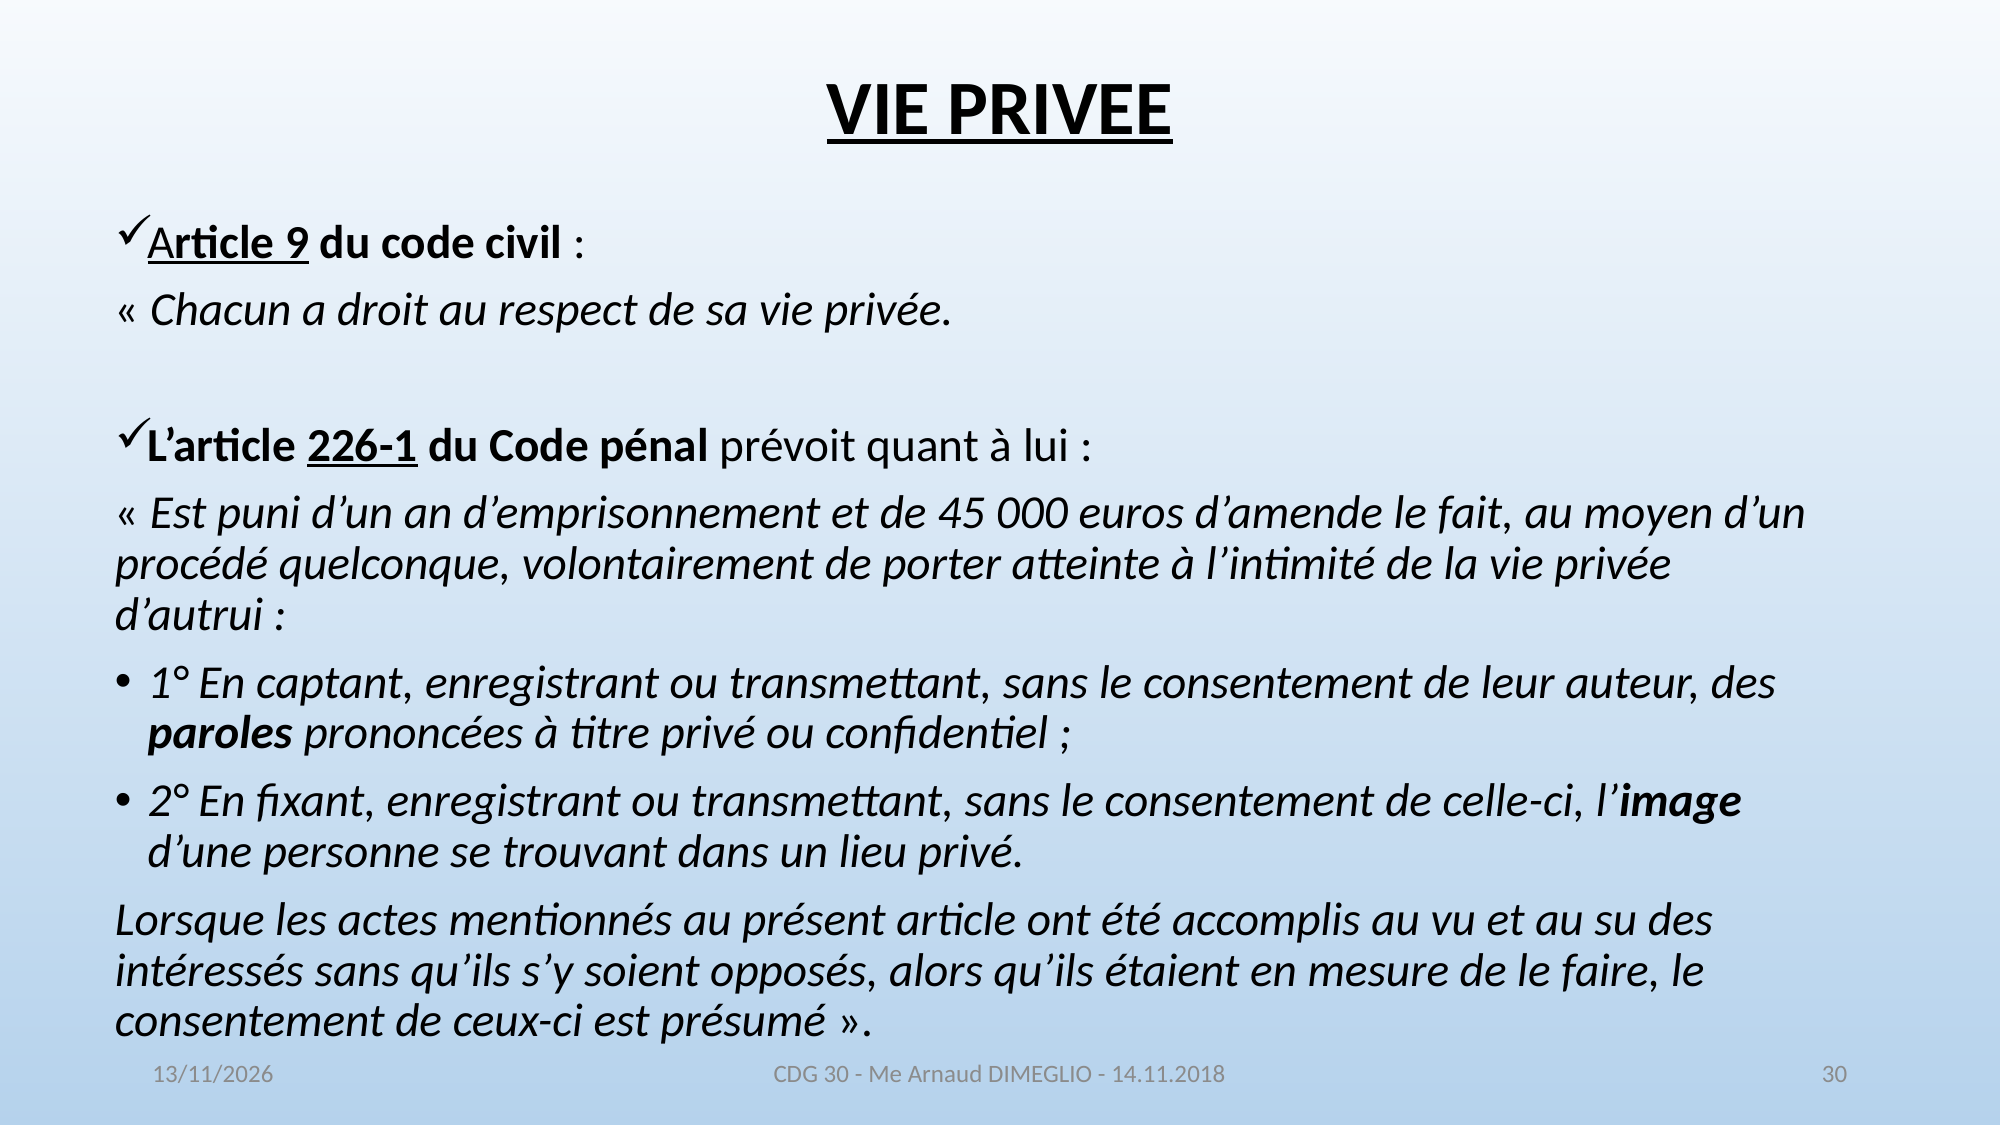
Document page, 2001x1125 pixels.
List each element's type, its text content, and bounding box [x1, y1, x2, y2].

slide_number 30 [1412, 1042, 1863, 1103]
footer CDG 30 - Me Arnaud DIMEGLIO - 14.11.2018 [662, 1042, 1338, 1103]
list Article 9 du code civil : « Chacun a droit au respect de sa vie privée. L’article 226-1 du Code pénal prévoit quant à lui : « Est puni d’un an d’emprisonnement et de 45 000 euros d’amende le fait, au moyen d’un procédé quelconque, volontairement de porter atteinte à l’intimité de la vie privée d’autrui : 1° En captant, enregistrant ou transmettant, sans le consentement de leur auteur, des paroles prononcées à titre privé ou confidentiel ; 2° En fixant, enregistrant ou transmettant, sans le consentement de celle-ci, l’image d’une personne se trouvant dans un lieu privé. Lorsque les actes mentionnés au présent article ont été accomplis au vu et au su des intéressés sans qu’ils s’y soient opposés, alors qu’ils étaient en mesure de le faire, le consentement de ceux-ci est présumé ». [99, 210, 1825, 1066]
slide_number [137, 1042, 588, 1103]
title VIE PRIVEE [137, 59, 1863, 252]
